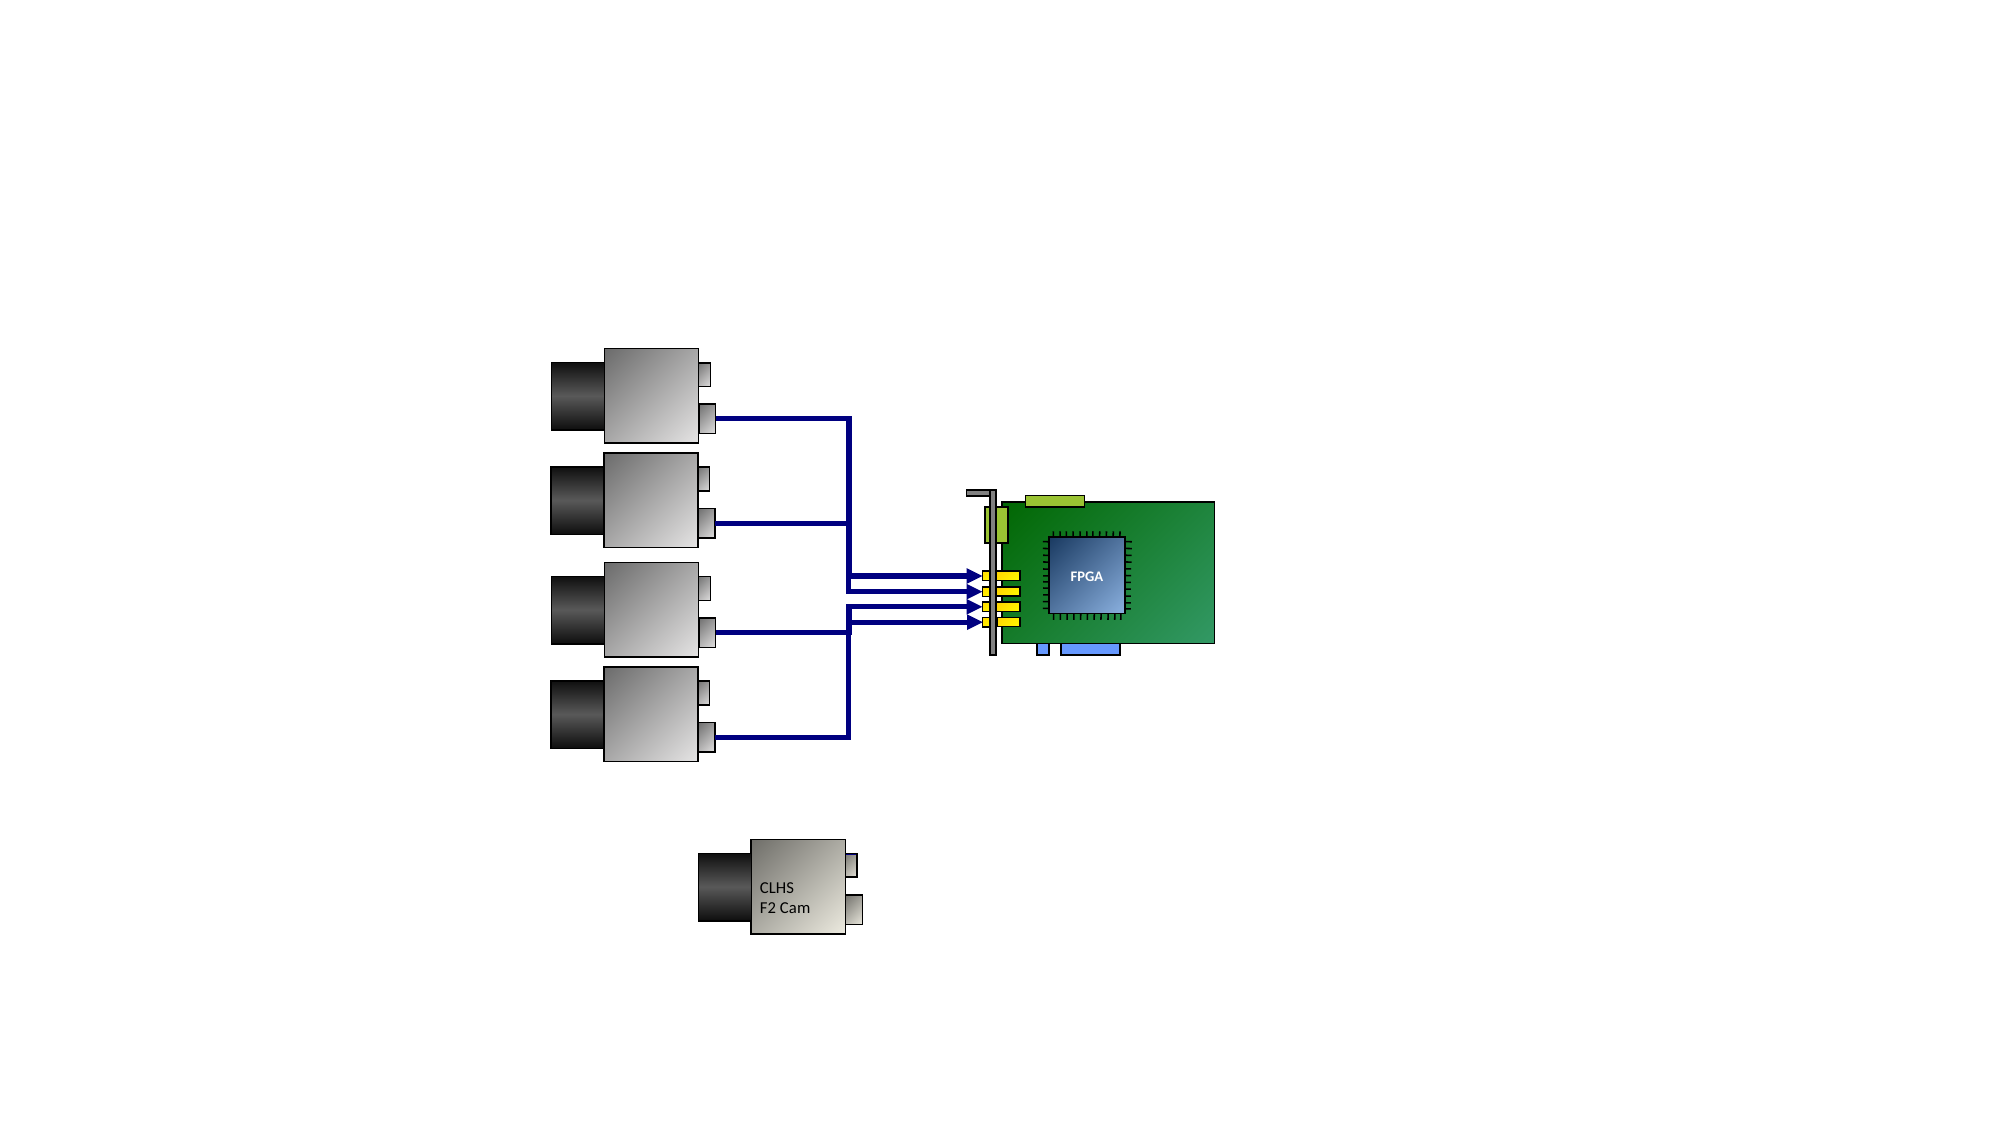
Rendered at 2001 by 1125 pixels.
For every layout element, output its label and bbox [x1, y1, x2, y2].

text_box [550, 453, 715, 548]
text_box [966, 489, 1215, 656]
text_box [714, 622, 983, 738]
text_box [551, 562, 716, 658]
text_box [714, 523, 983, 592]
text_box [715, 606, 983, 622]
text_box [715, 418, 983, 523]
text_box [698, 839, 863, 935]
text_box [551, 348, 716, 444]
text_box [550, 666, 715, 762]
